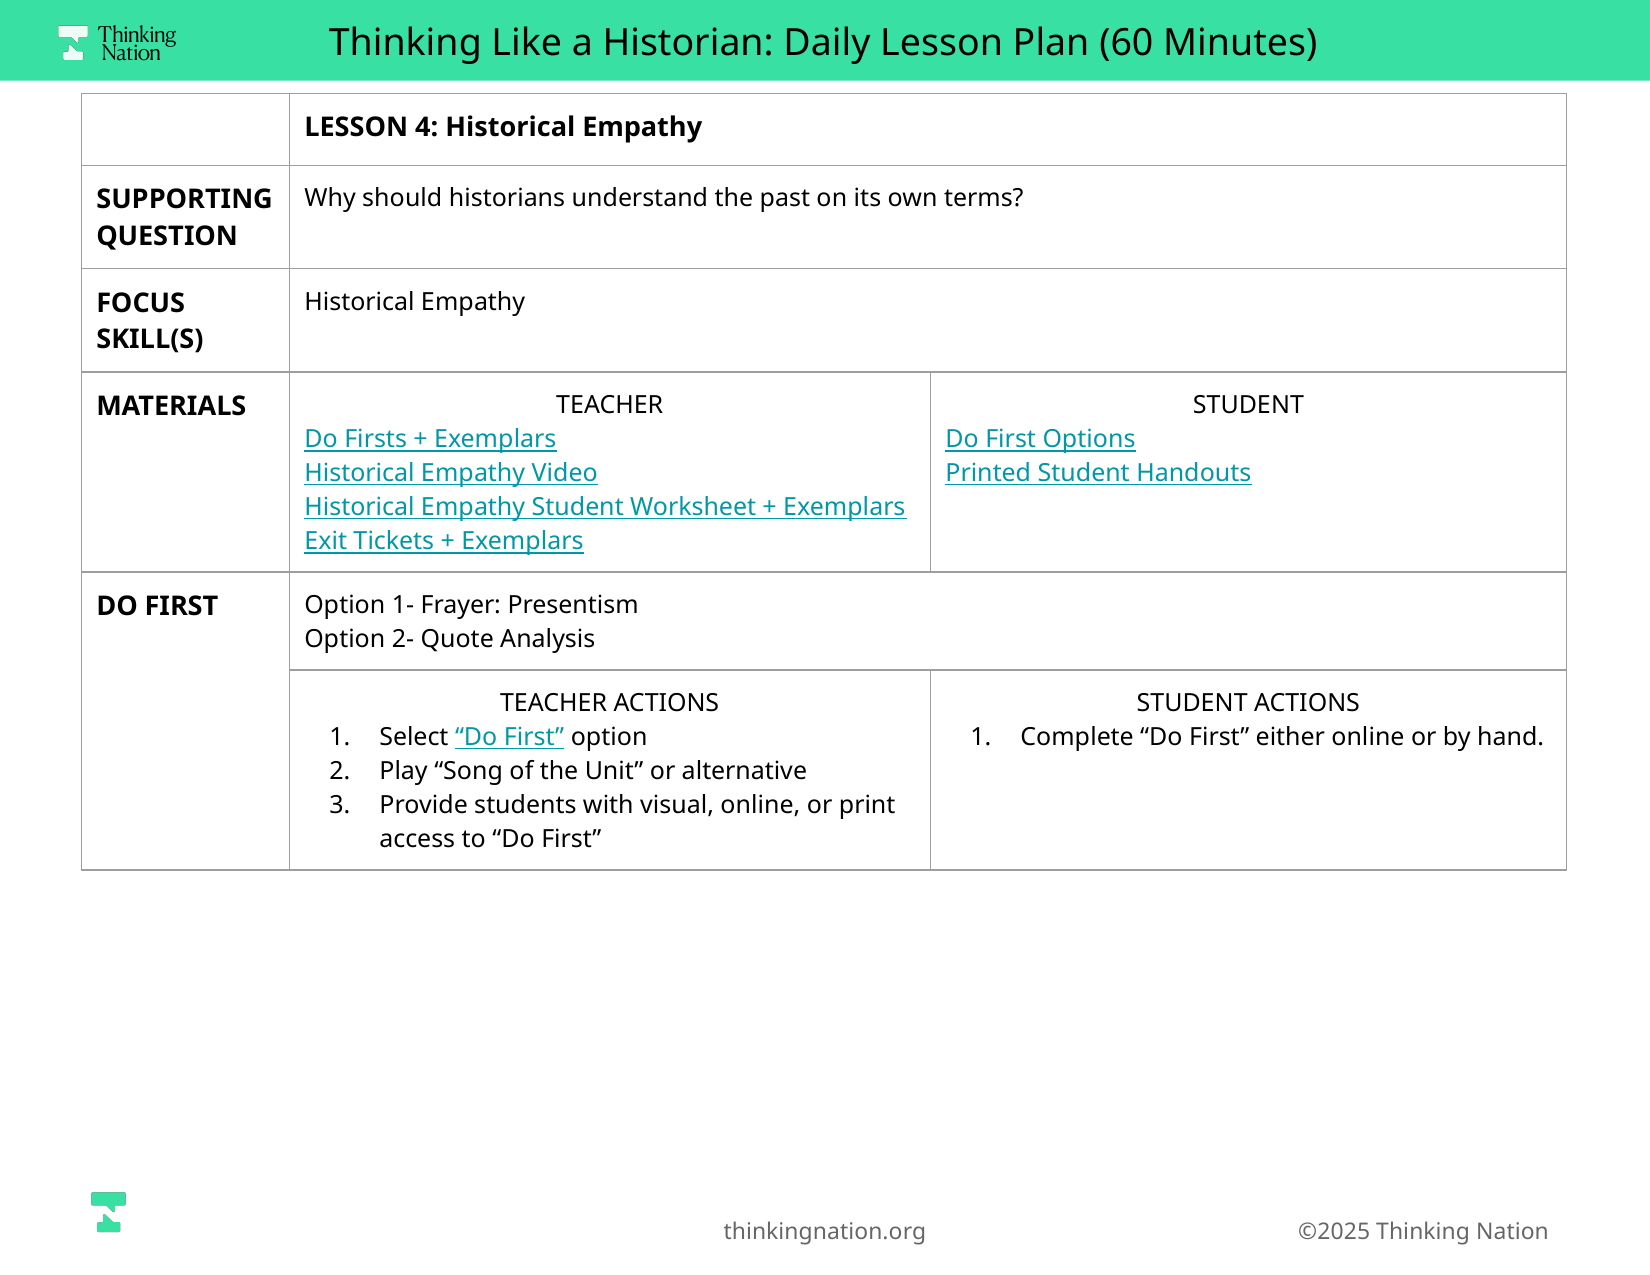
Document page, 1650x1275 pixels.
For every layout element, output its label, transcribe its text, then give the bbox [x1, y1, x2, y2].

table_cell TEACHER ACTIONS Select “Do First” option Play “Song of the Unit” or alternative Provide students with visual, online, or print access to “Do First” [290, 671, 930, 869]
table_cell Historical Empathy [290, 269, 1566, 371]
text_box ©2025 Thinking Nation [1174, 1200, 1566, 1240]
picture [45, 14, 180, 71]
table_cell Option 1- Frayer: Presentism Option 2- Quote Analysis [290, 573, 1566, 669]
table_cell Why should historians understand the past on its own terms? [290, 166, 1566, 268]
table_cell STUDENT ACTIONS Complete “Do First” either online or by hand. [931, 671, 1566, 869]
table_cell DO FIRST [82, 573, 289, 869]
picture [80, 1184, 136, 1240]
table_cell FOCUS SKILL(S) [82, 269, 289, 371]
text_box thinkingnation.org [629, 1200, 1021, 1240]
table_cell TEACHER Do Firsts + Exemplars Historical Empathy Video Historical Empathy Student Worksheet + Exemplars Exit Tickets + Exemplars [290, 373, 930, 571]
table_header LESSON 4: Historical Empathy [290, 94, 1566, 165]
table_header [82, 94, 289, 165]
table_cell SUPPORTING QUESTION [82, 166, 289, 268]
text_box Thinking Like a Historian: Daily Lesson Plan (60 Minutes) [0, 0, 1650, 81]
table_cell MATERIALS [82, 373, 289, 571]
table_cell STUDENT Do First Options Printed Student Handouts [931, 373, 1566, 571]
